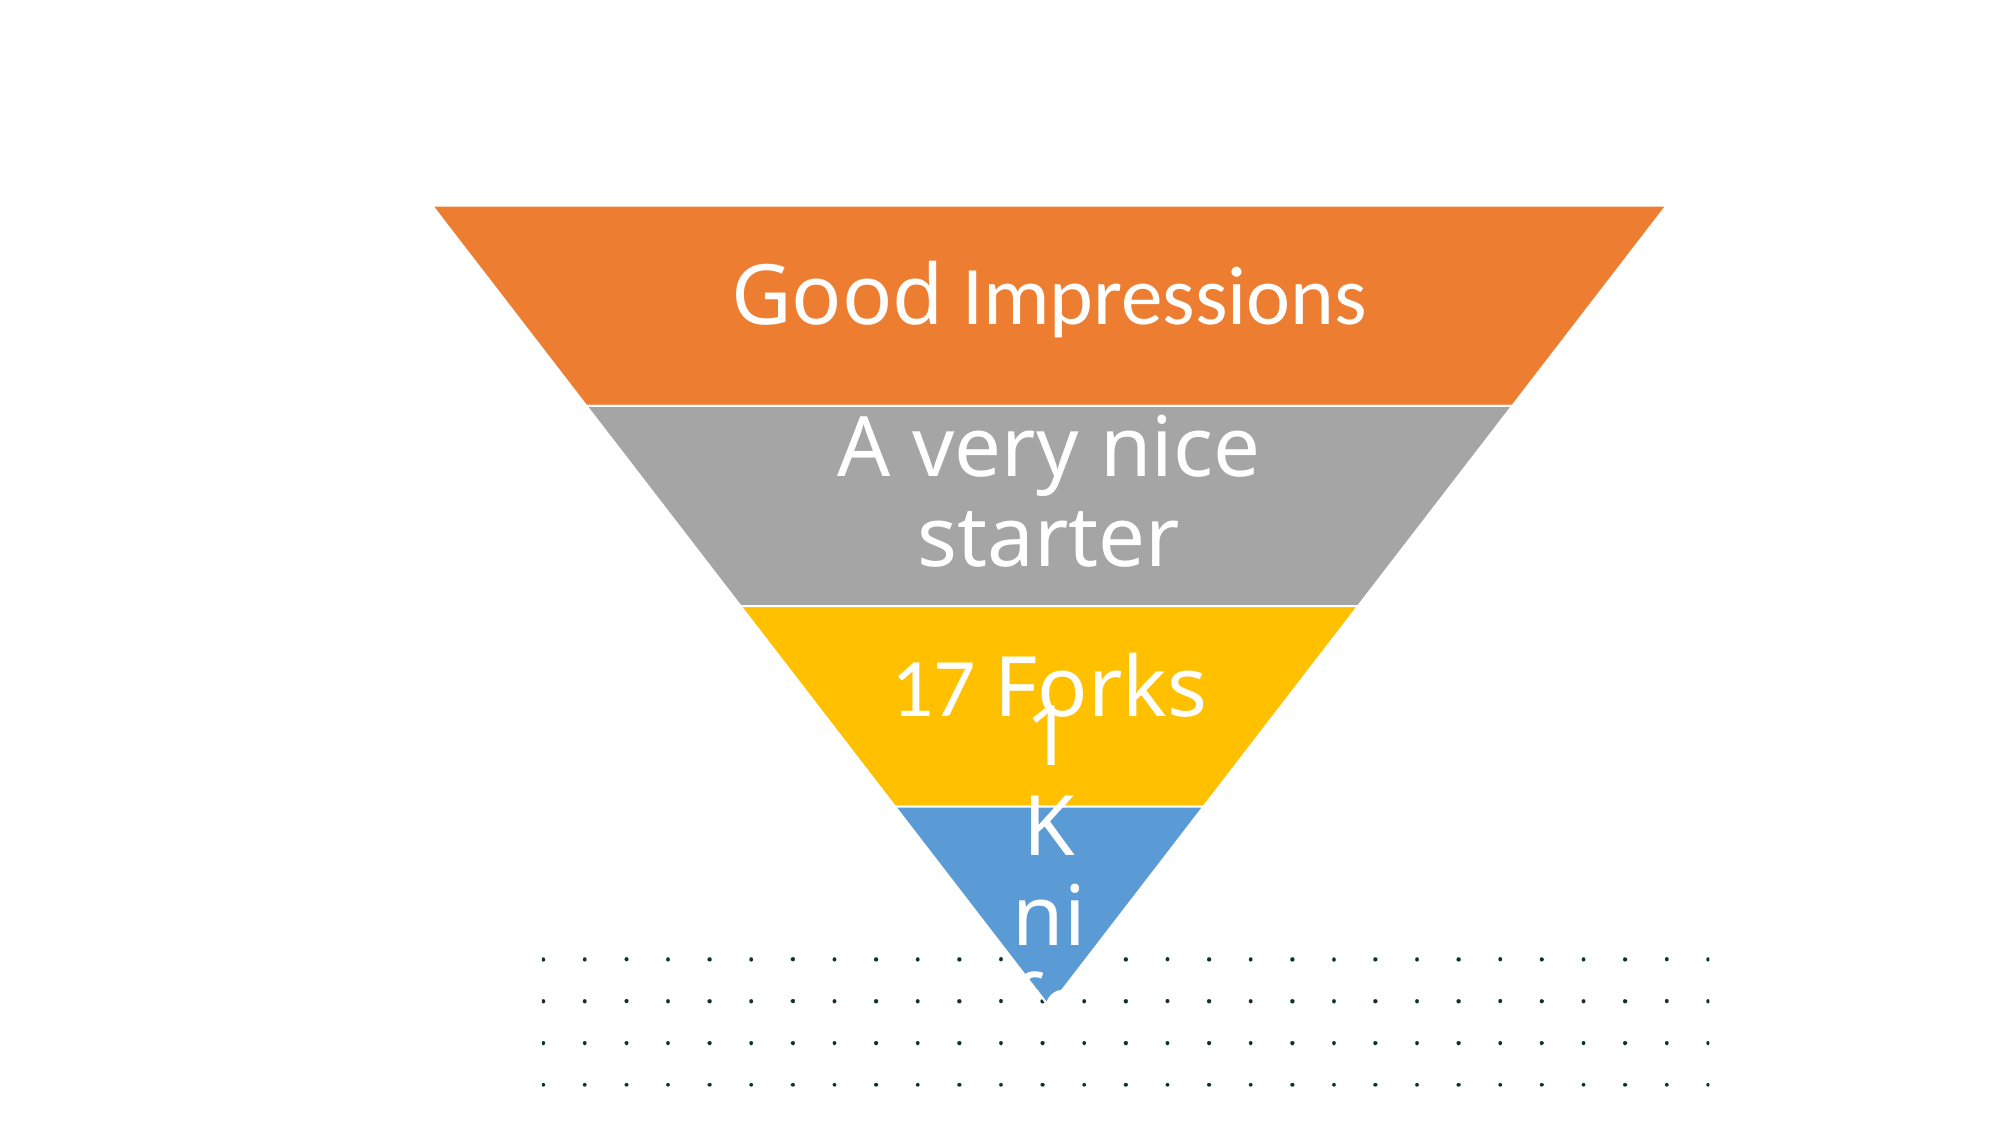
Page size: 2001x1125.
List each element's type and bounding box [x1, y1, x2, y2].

text_box [431, 205, 1667, 1007]
picture [541, 934, 1710, 1087]
